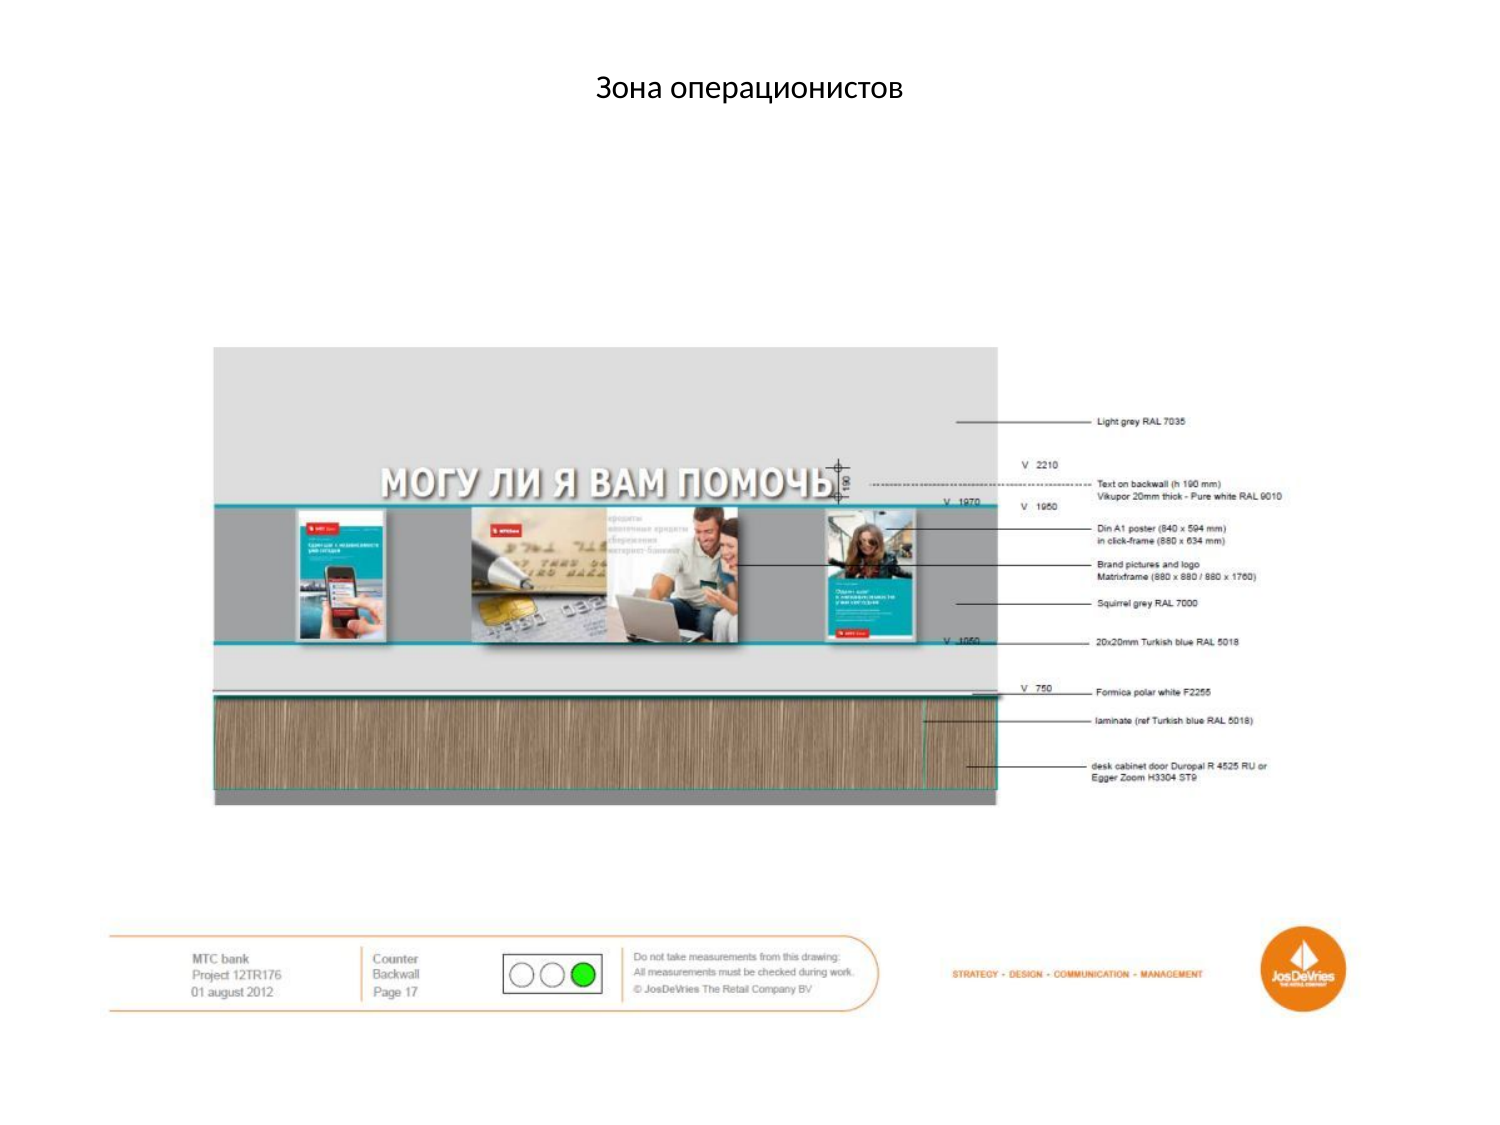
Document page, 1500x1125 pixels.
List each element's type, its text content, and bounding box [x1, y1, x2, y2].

title Зона операционистов [75, 45, 1425, 126]
picture [100, 136, 1381, 1043]
